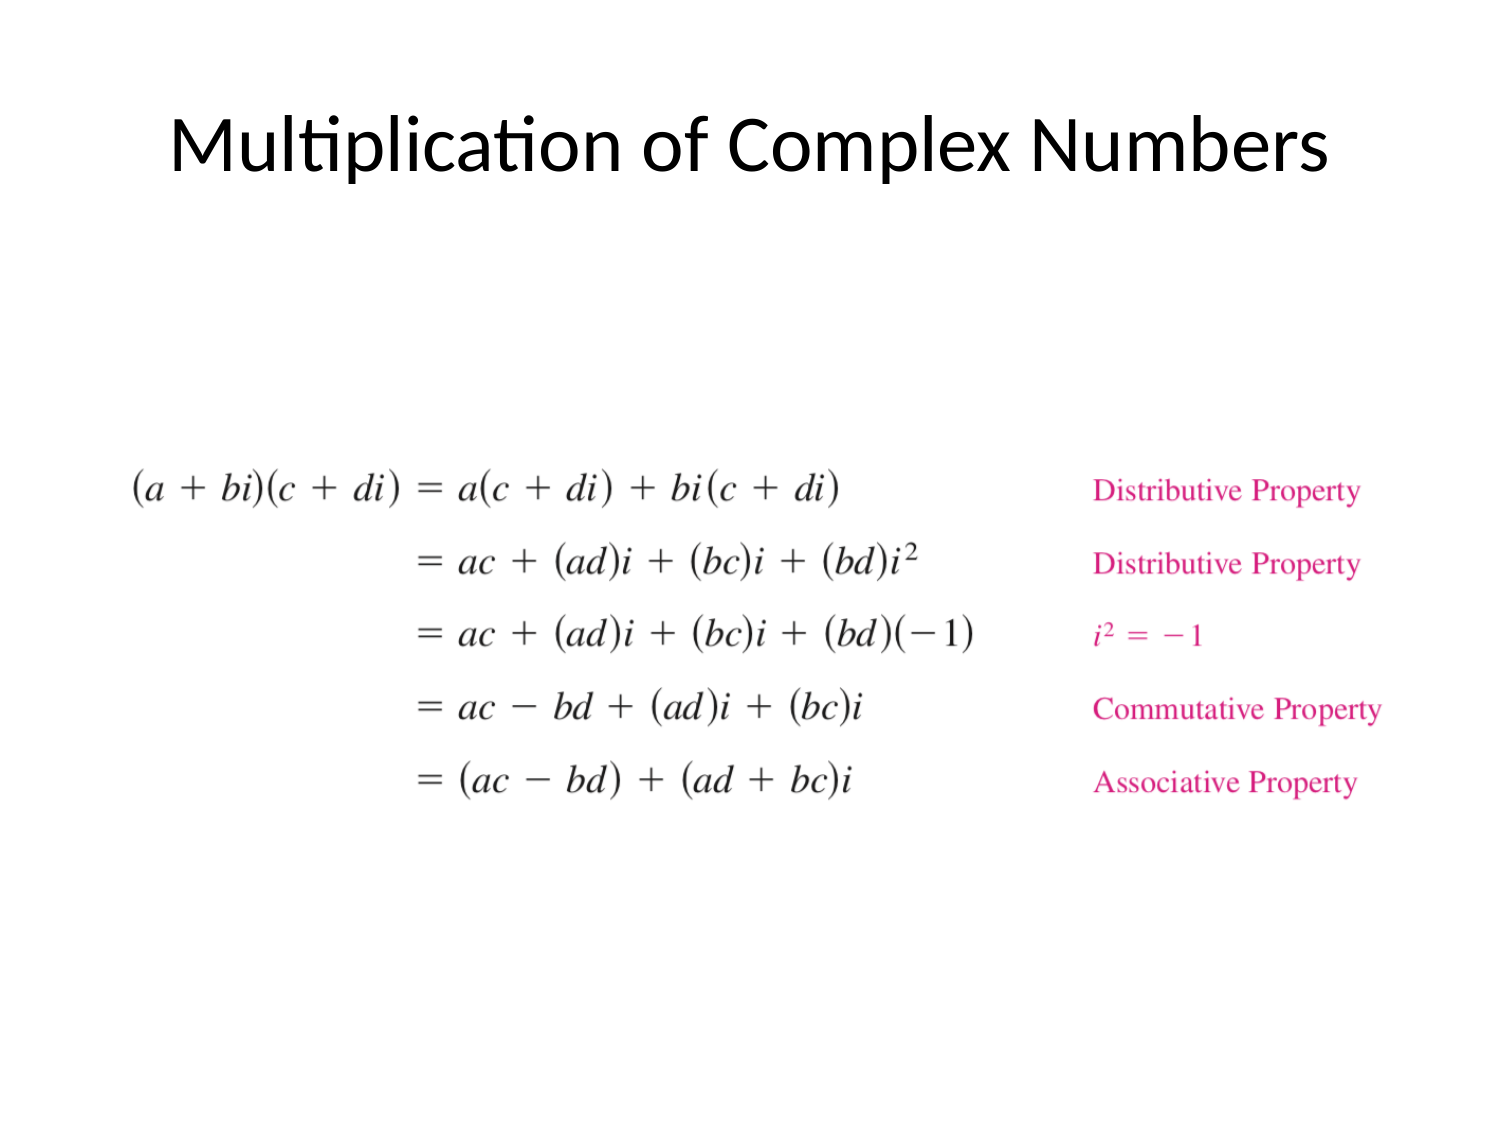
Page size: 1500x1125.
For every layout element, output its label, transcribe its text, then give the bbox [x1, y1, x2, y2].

title Multiplication of Complex Numbers [75, 45, 1425, 233]
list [74, 262, 1426, 1006]
